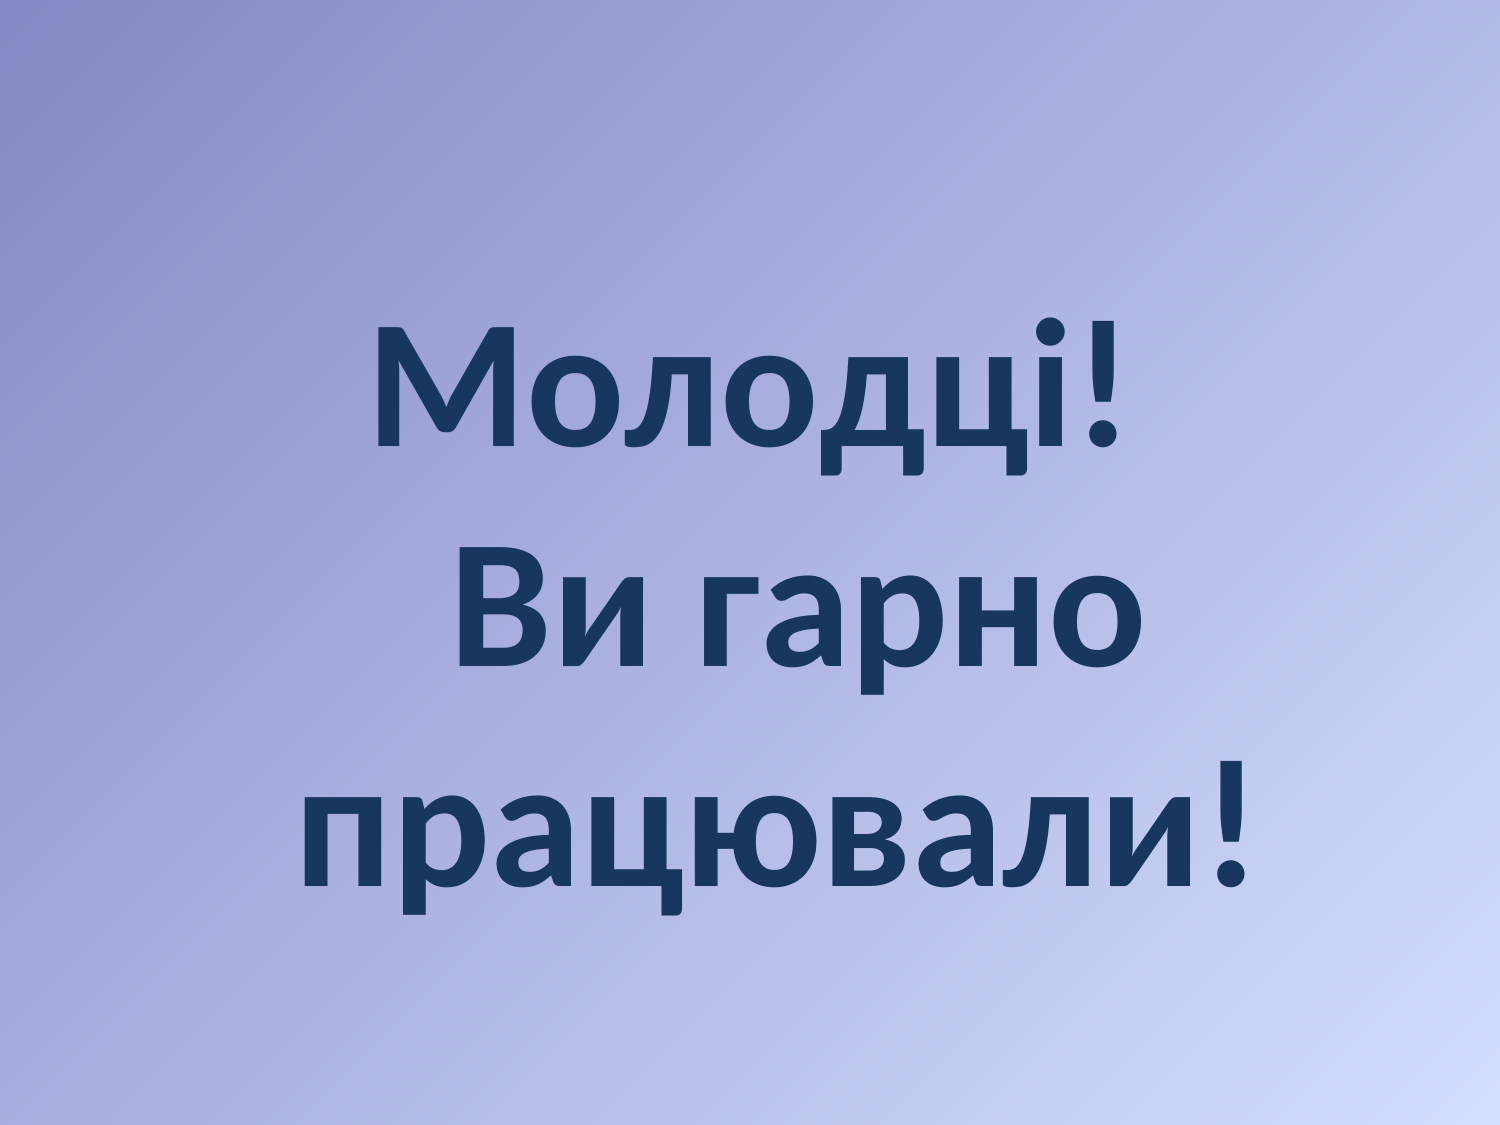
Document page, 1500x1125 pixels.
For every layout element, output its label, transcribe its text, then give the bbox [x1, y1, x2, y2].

list Молодці! Ви гарно працювали! [74, 255, 1426, 1006]
